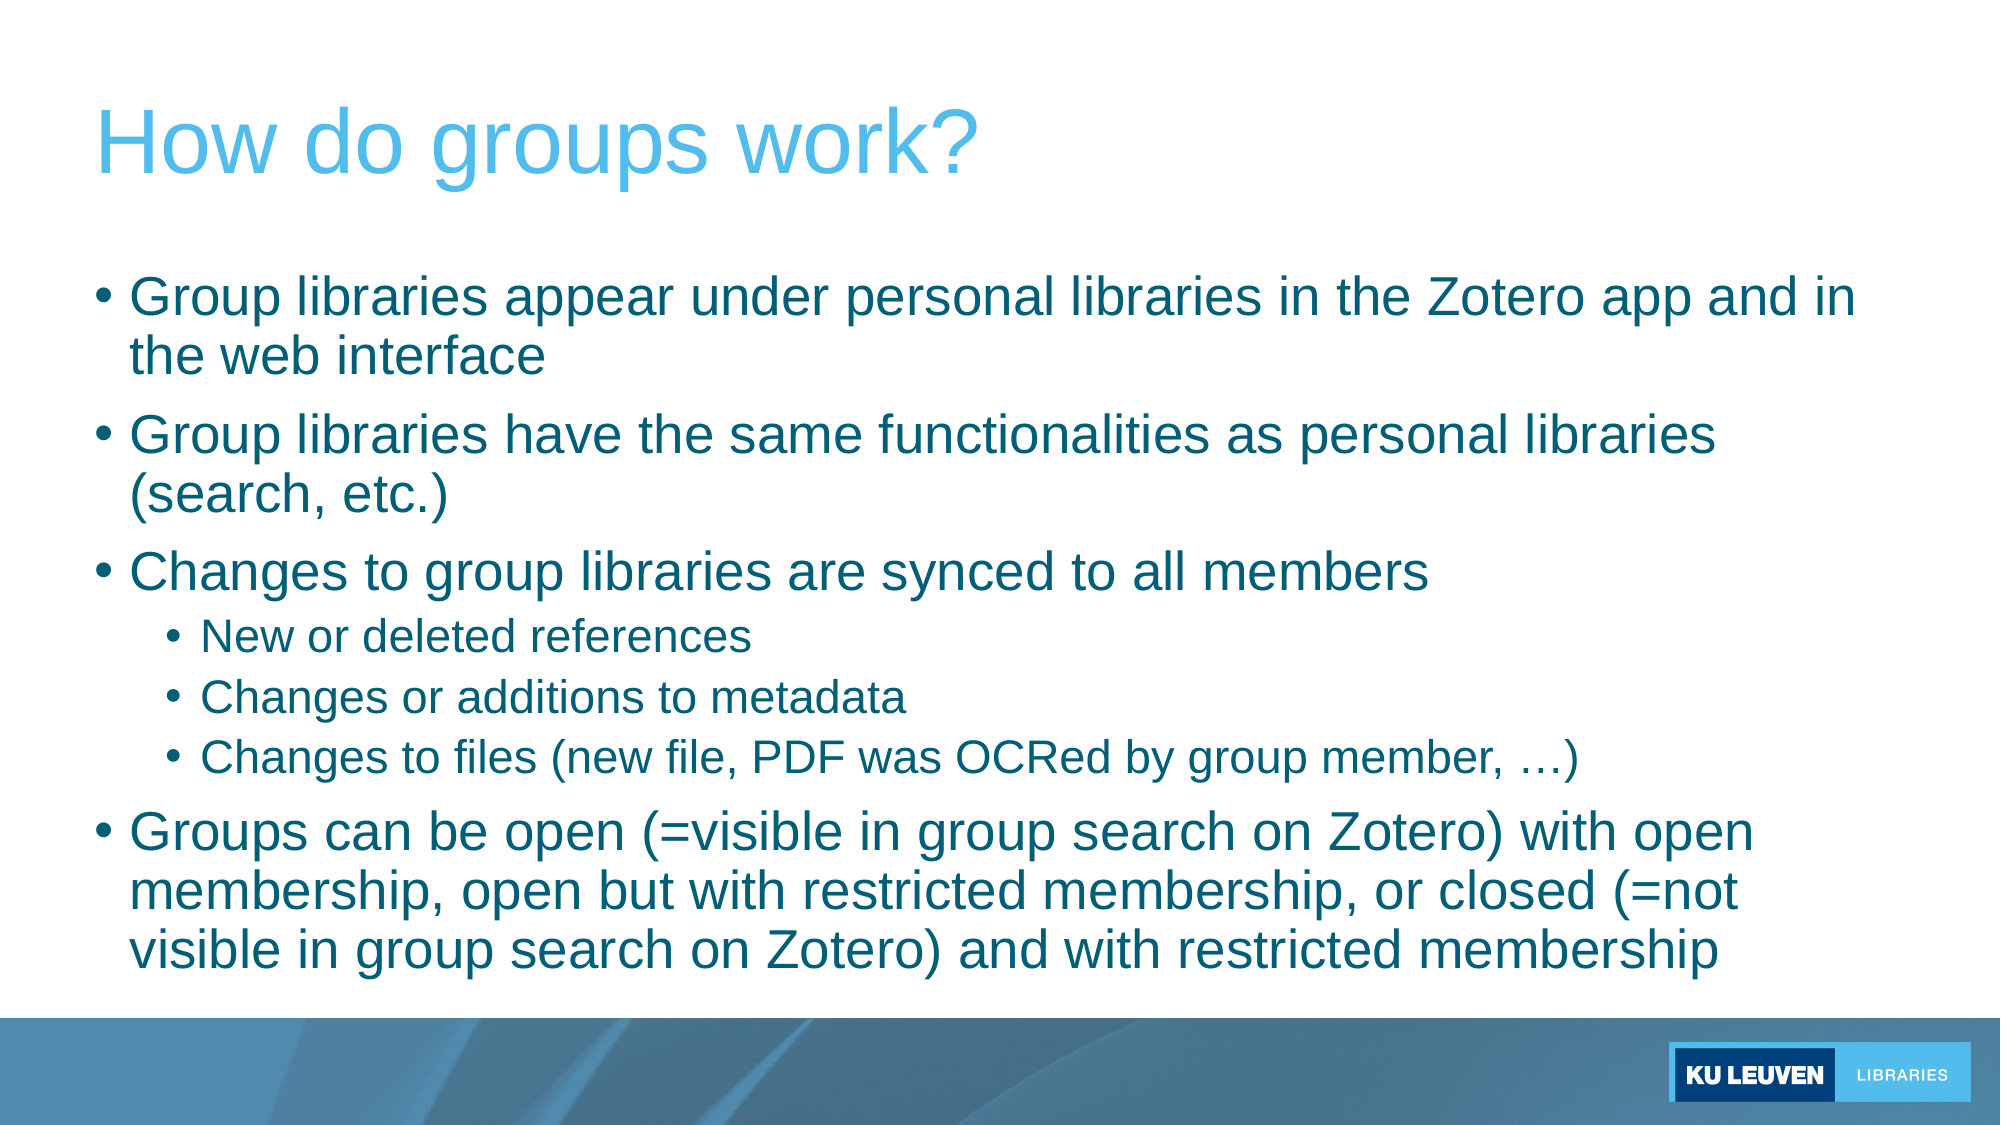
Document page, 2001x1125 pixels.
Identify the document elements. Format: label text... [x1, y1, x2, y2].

list Group libraries appear under personal libraries in the Zotero app and in the web interface Group libraries have the same functionalities as personal libraries (search, etc.) Changes to group libraries are synced to all members New or deleted references Changes or additions to metadata Changes to files (new file, PDF was OCRed by group member, …) Groups can be open (=visible in group search on Zotero) with open membership, open but with restricted membership, or closed (=not visible in group search on Zotero) and with restricted membership [94, 268, 1906, 982]
picture [0, 1018, 2000, 1125]
title How do groups work? [94, 94, 1906, 268]
